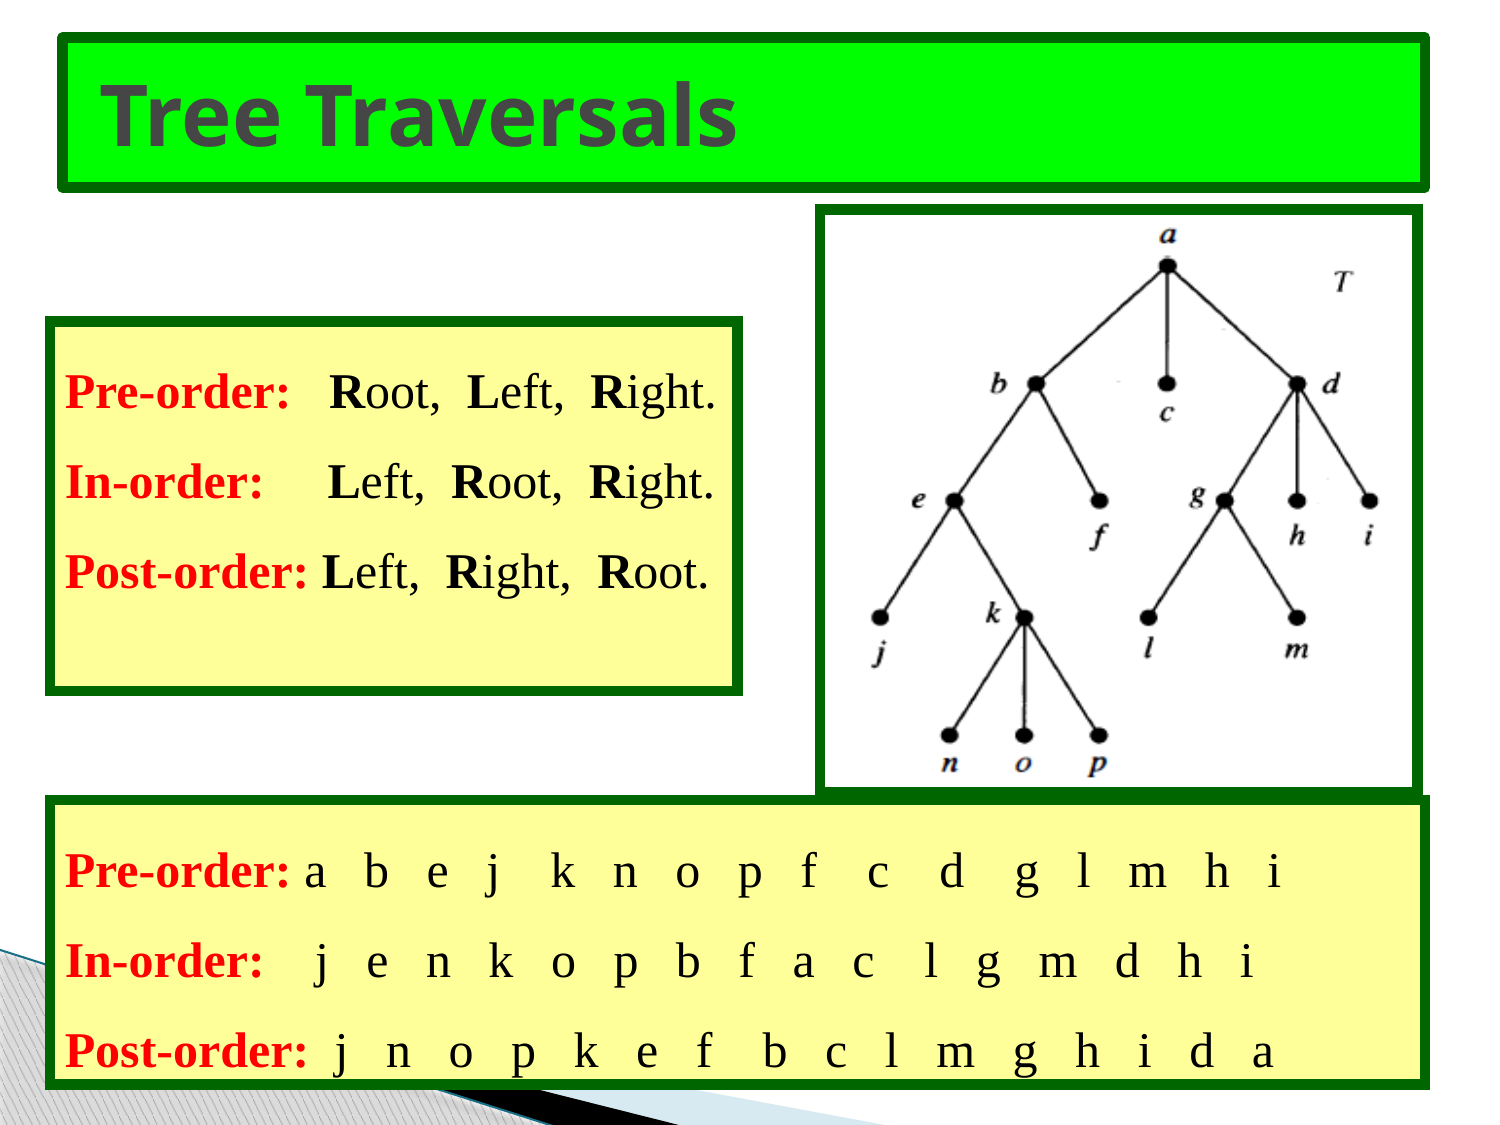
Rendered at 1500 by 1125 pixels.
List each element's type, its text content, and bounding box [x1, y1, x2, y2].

text_box Pre-order: a b e j k n o p f c d g l m h i In-order: j e n k o p b f a c l g m d h i Post-order: j n o p k e f b c l m g h i d a [50, 799, 1425, 1085]
title Tree Traversals [62, 37, 1425, 188]
picture [824, 214, 1413, 788]
text_box Pre-order: Root, Left, Right. In-order: Left, Root, Right. Post-order: Left, Right, Root. [49, 321, 738, 692]
